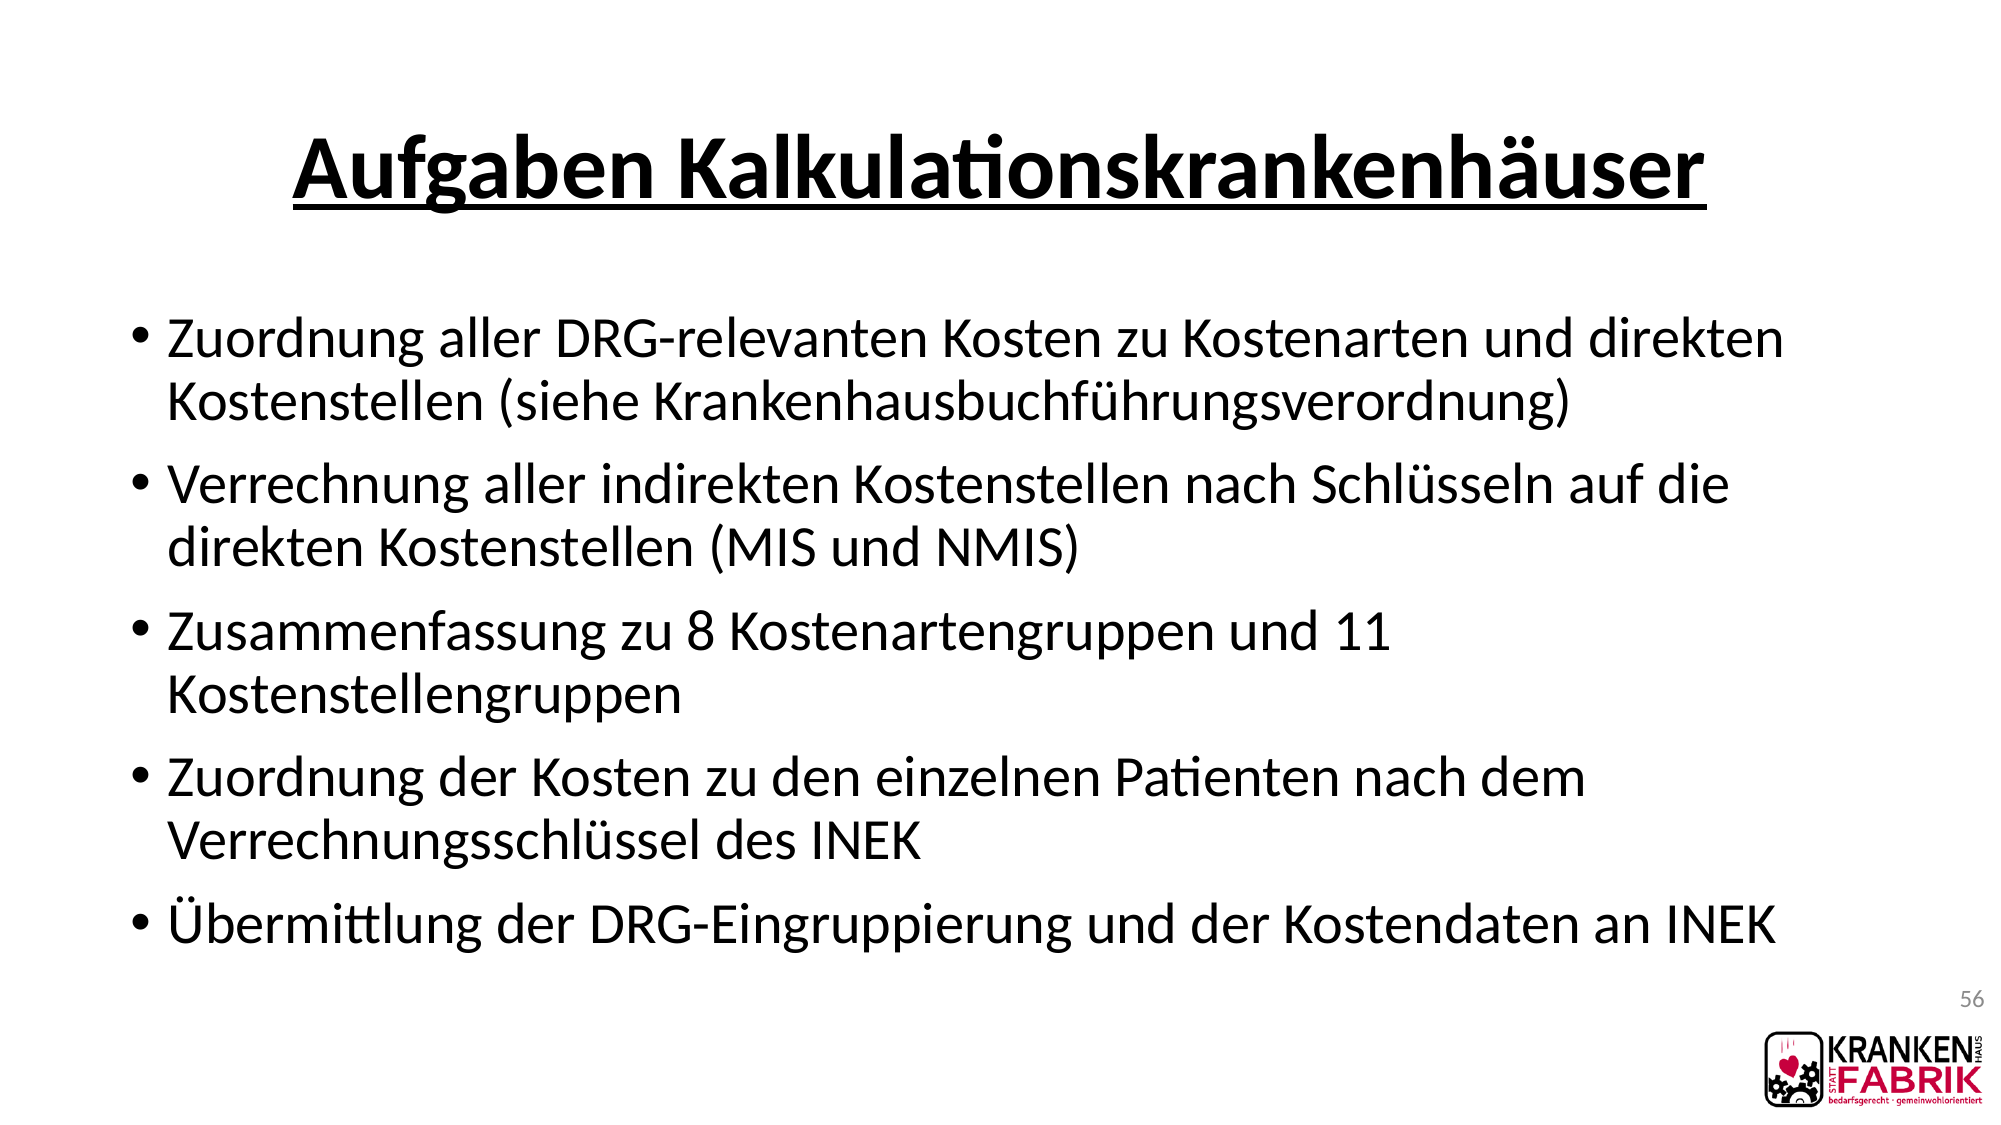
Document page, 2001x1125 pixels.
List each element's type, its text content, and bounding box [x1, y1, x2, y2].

picture [1746, 1028, 2000, 1125]
slide_number 56 [1550, 968, 2000, 1028]
list Zuordnung aller DRG-relevanten Kosten zu Kostenarten und direkten Kostenstellen (siehe Krankenhausbuchführungsverordnung) Verrechnung aller indirekten Kostenstellen nach Schlüsseln auf die direkten Kostenstellen (MIS und NMIS) Zusammenfassung zu 8 Kostenartengruppen und 11 Kostenstellengruppen Zuordnung der Kosten zu den einzelnen Patienten nach dem Verrechnungsschlüssel des INEK Übermittlung der DRG-Eingruppierung und der Kostendaten an INEK [115, 299, 1921, 1014]
title Aufgaben Kalkulationskrankenhäuser [137, 59, 1863, 278]
